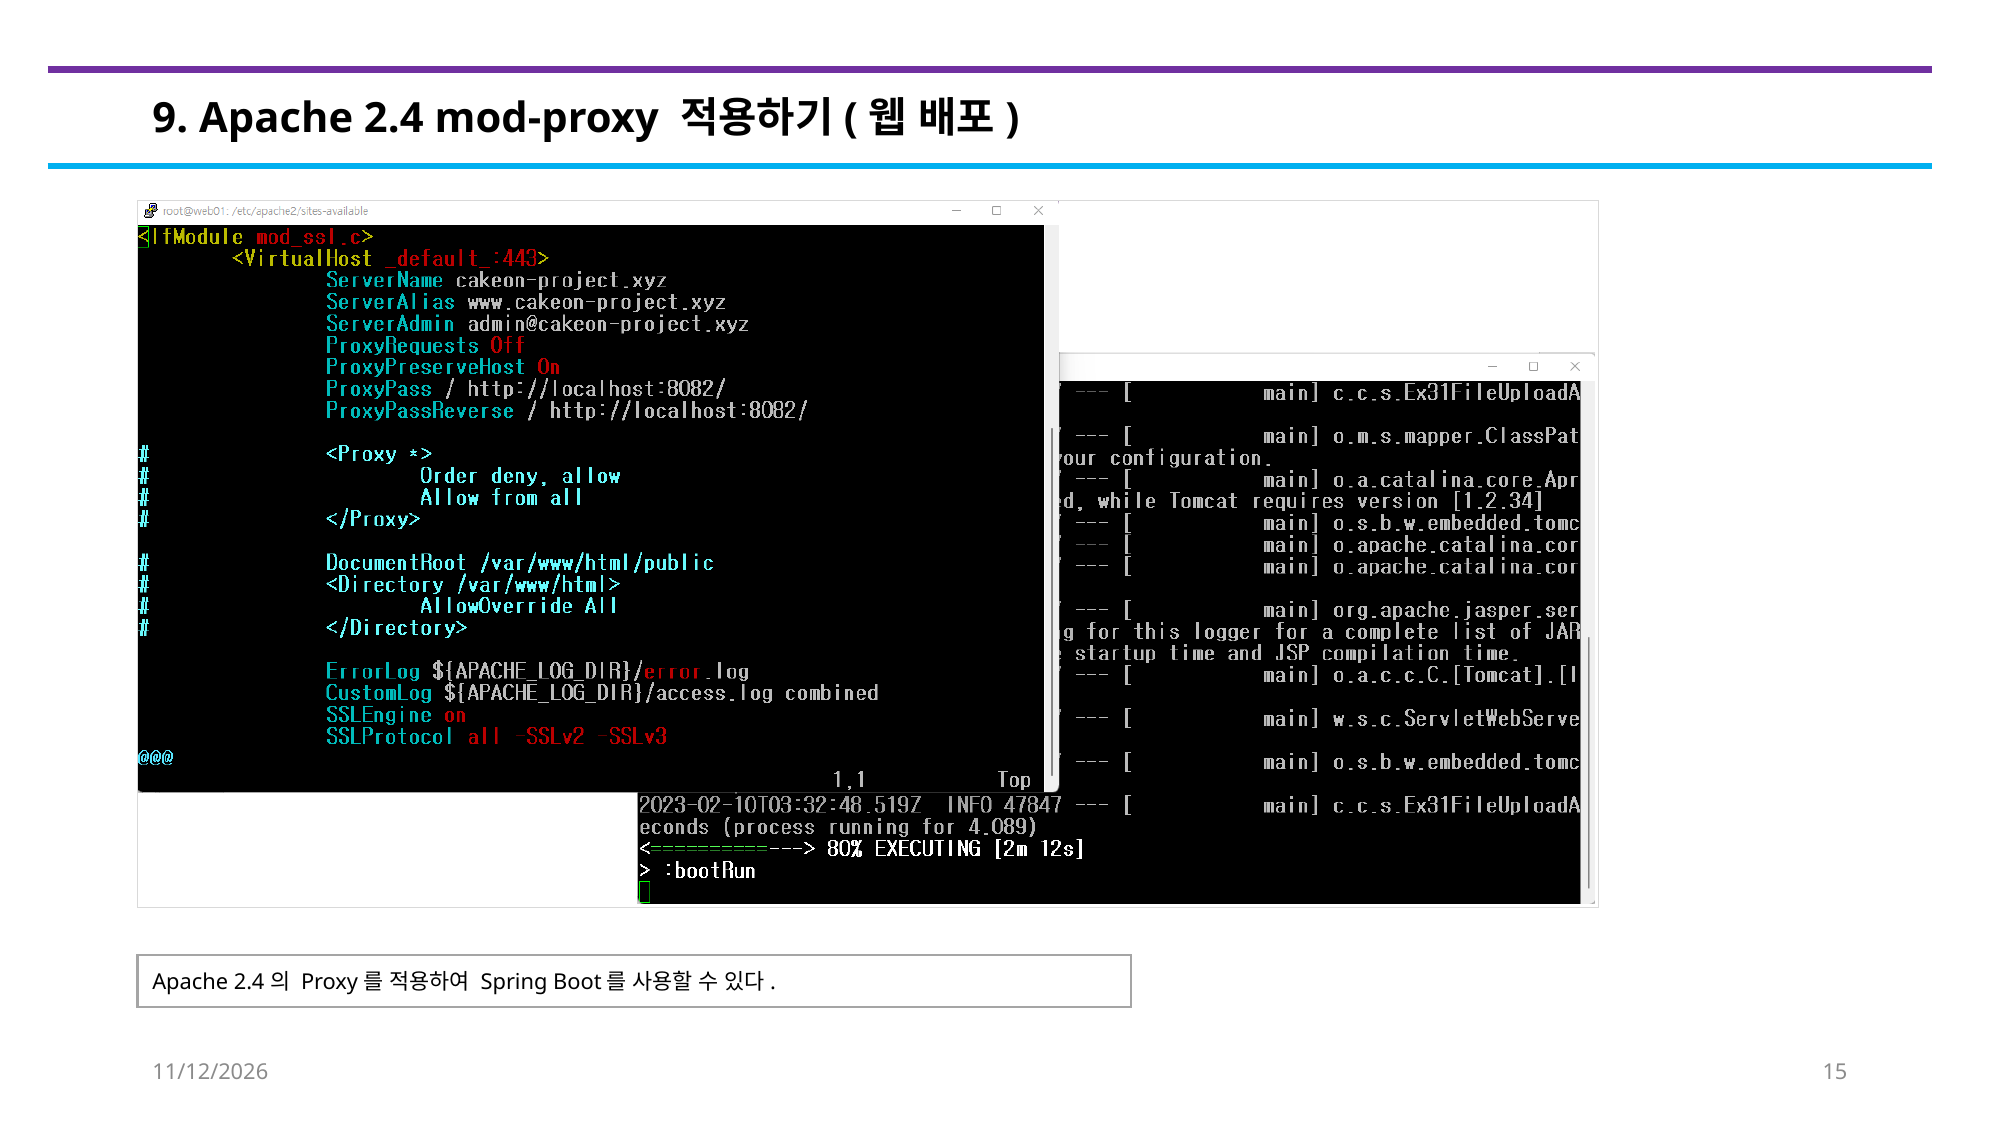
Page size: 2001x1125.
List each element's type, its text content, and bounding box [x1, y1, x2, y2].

title 9. Apache 2.4 mod-proxy 적용하기(웹 배포) [137, 81, 1863, 156]
text_box Apache 2.4의 Proxy를 적용하여 Spring Boot를 사용할 수 있다. [136, 954, 1132, 1008]
picture [137, 200, 1599, 908]
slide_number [137, 1042, 588, 1103]
slide_number 15 [1412, 1042, 1863, 1103]
